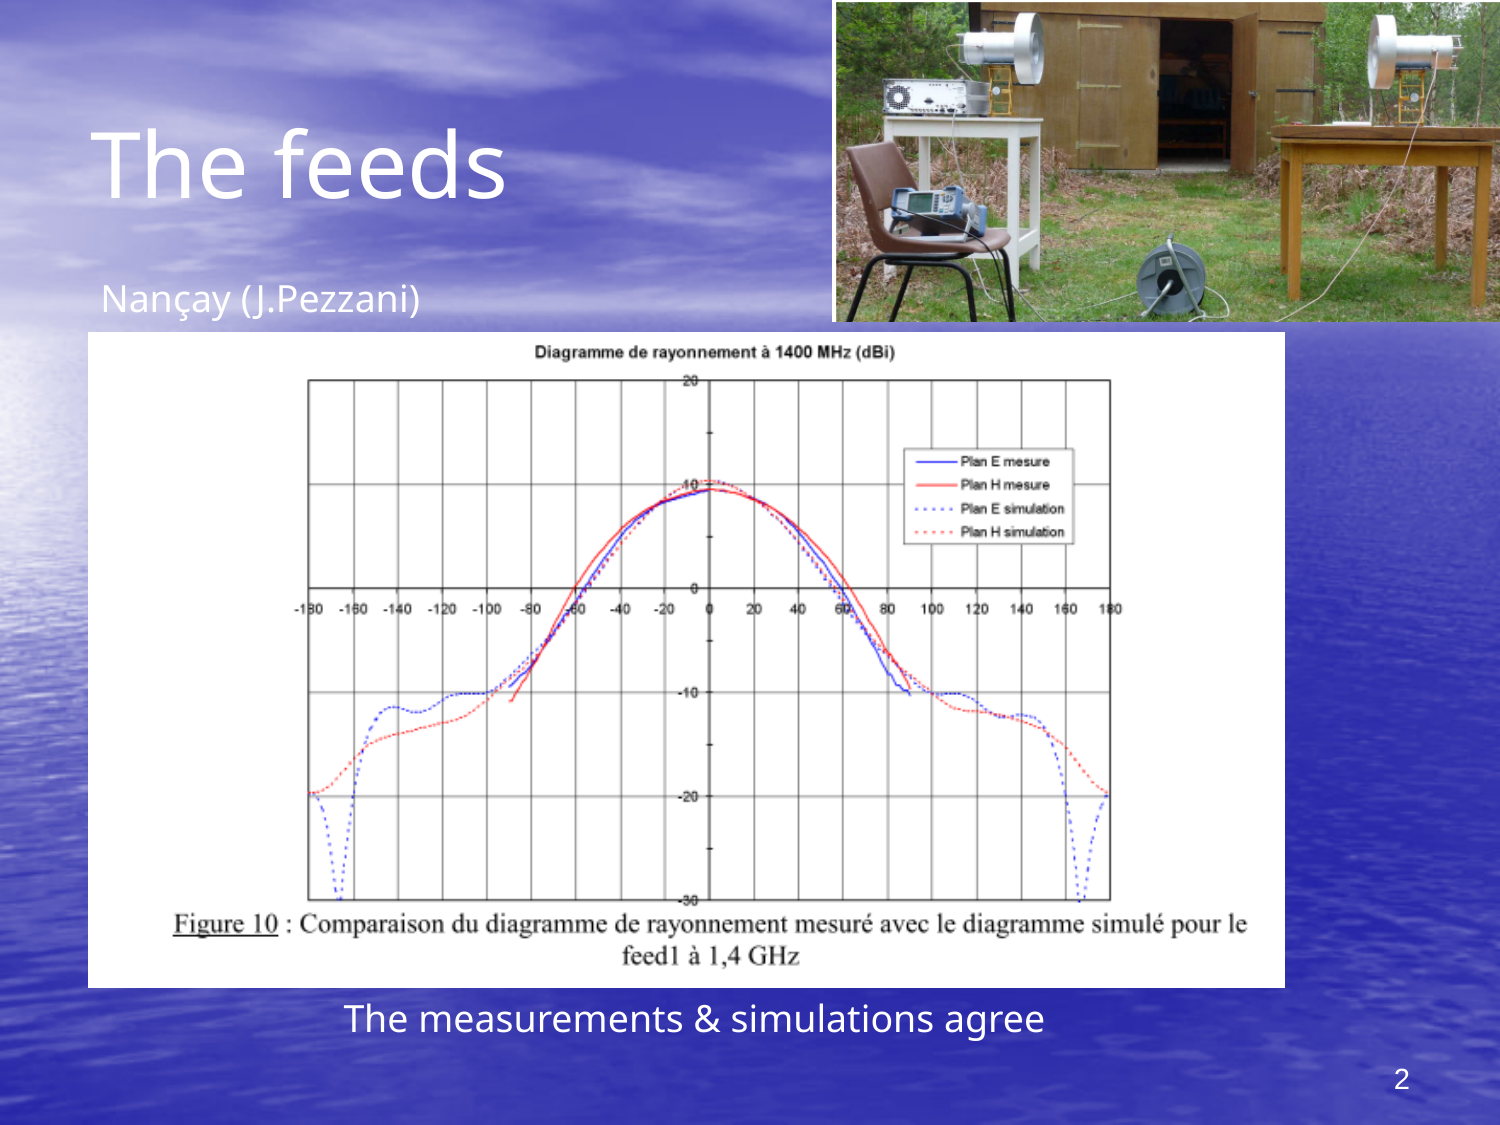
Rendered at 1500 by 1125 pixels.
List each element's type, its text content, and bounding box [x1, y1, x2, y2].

text_box The measurements & simulations agree [328, 997, 1061, 1048]
title The feeds [74, 47, 827, 276]
slide_number 2 [1074, 1024, 1426, 1103]
picture [88, 332, 1285, 988]
text_box Nançay (J.Pezzani) [85, 267, 436, 327]
picture [832, 0, 1500, 322]
